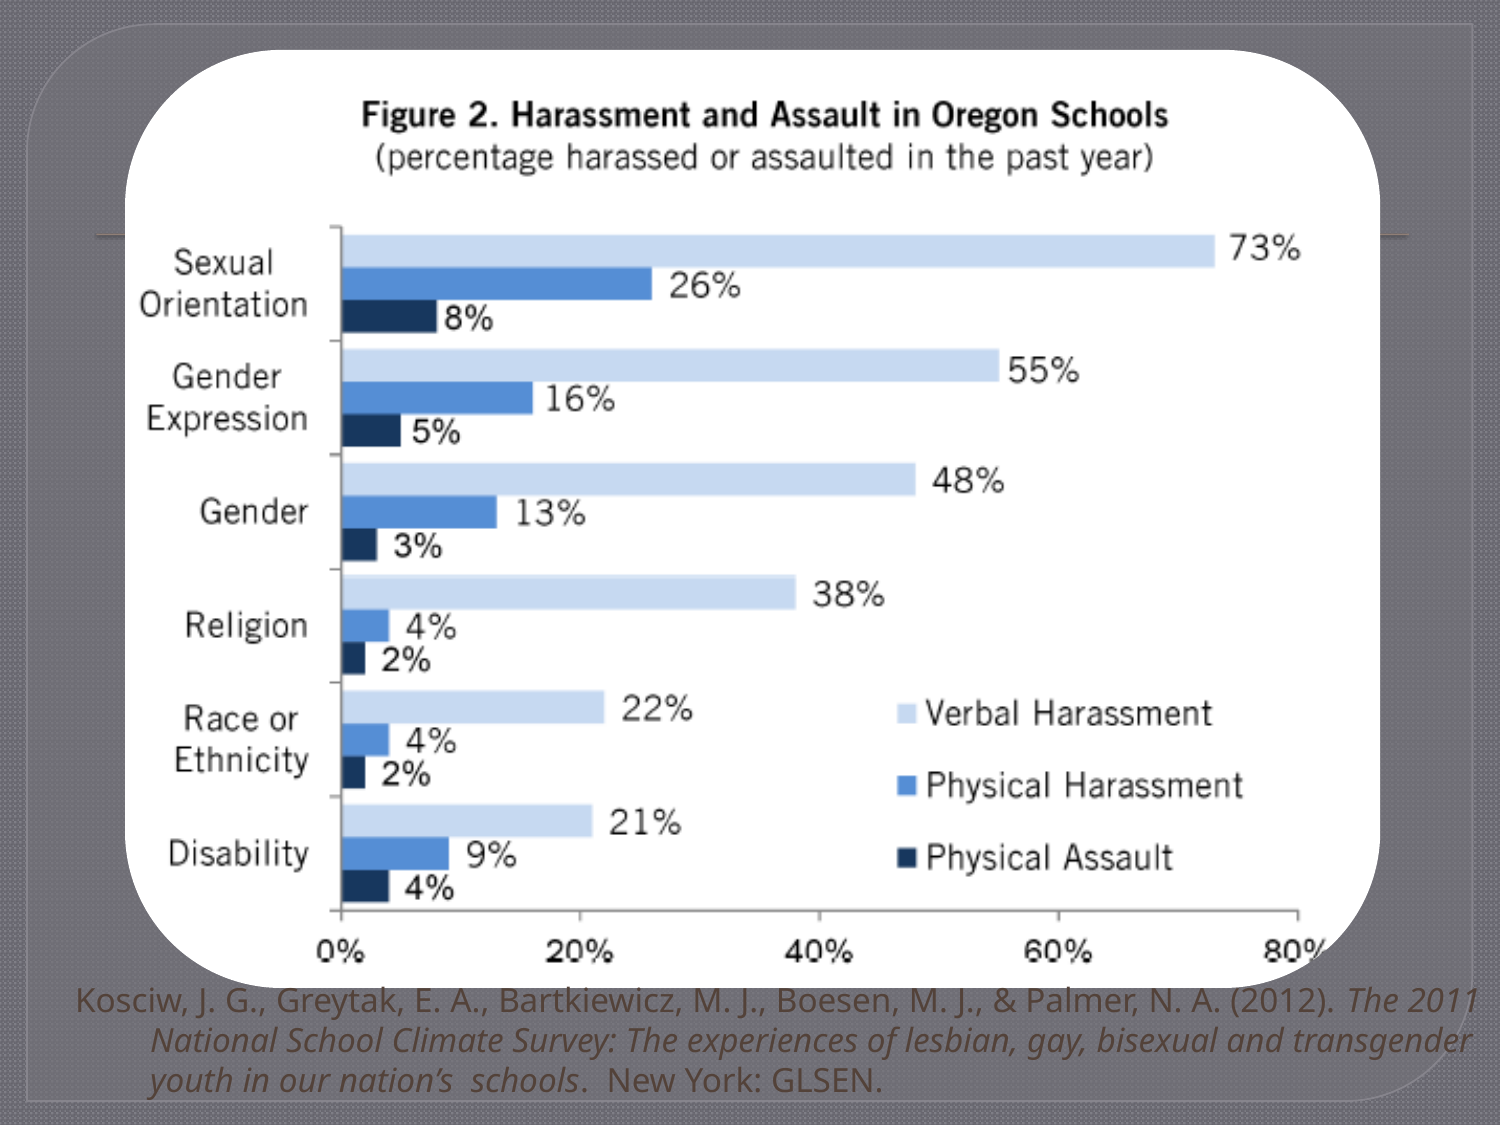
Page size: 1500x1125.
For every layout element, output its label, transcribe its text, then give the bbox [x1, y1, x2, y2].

picture [124, 49, 1381, 989]
title Kosciw, J. G., Greytak, E. A., Bartkiewicz, M. J., Boesen, M. J., & Palmer, N. A. (2012). The 2011 National School Climate Survey: The experiences of lesbian, gay, bisexual and transgender youth in our nation’s schools. New York: GLSEN. [60, 918, 1500, 1107]
